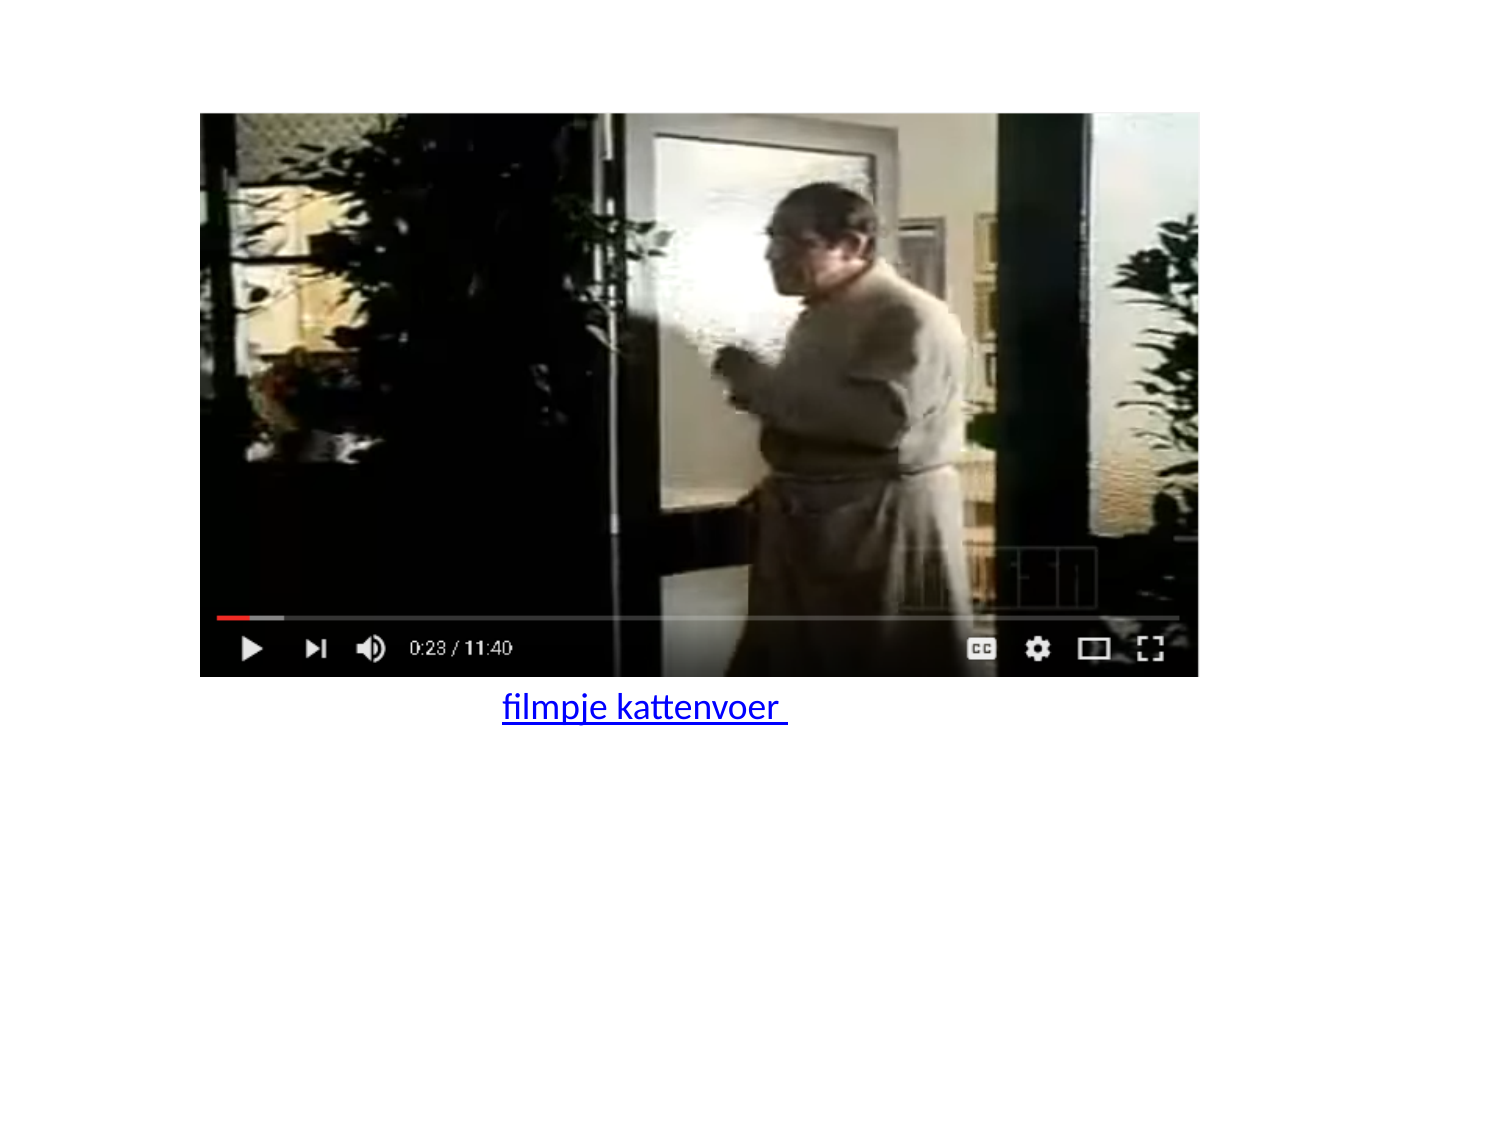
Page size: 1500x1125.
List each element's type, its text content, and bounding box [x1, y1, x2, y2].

picture [199, 112, 1201, 677]
text_box filmpje kattenvoer [487, 685, 825, 735]
